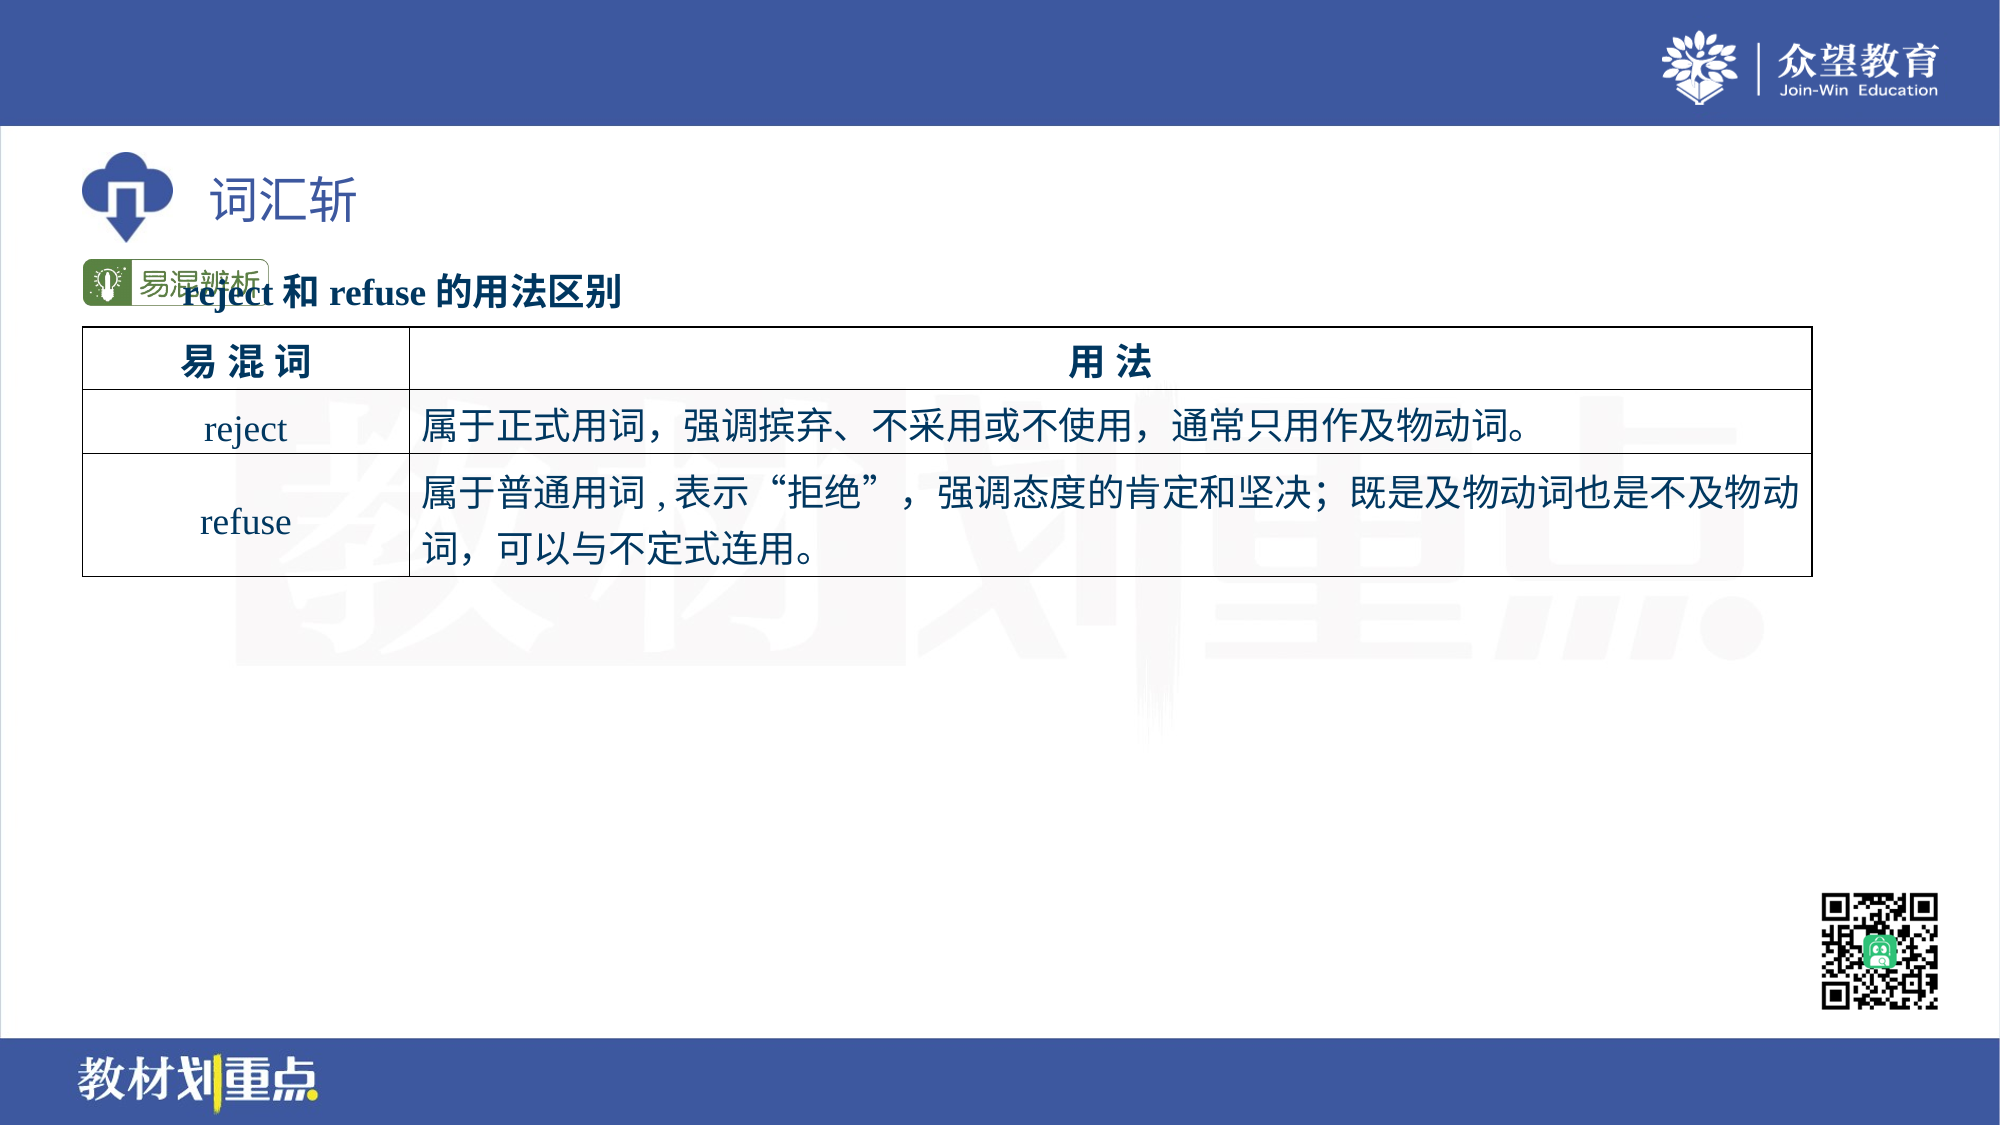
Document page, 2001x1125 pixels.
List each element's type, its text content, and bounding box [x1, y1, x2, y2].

table_cell 属于正式用词，强调摈弃、不采用或不使用，通常只用作及物动词。 [410, 390, 1811, 453]
table_cell refuse [83, 454, 409, 576]
table_header 易 混 词 [83, 328, 409, 389]
table_cell 属于普通用词,表示“拒绝”，强调态度的肯定和坚决；既是及物动词也是不及物动 词，可以与不定式连用。 [410, 454, 1811, 576]
table_cell reject [83, 390, 409, 453]
text_box reject和refuse的用法区别 [82, 247, 1817, 307]
table_header 用 法 [410, 328, 1811, 389]
picture [0, 0, 2000, 1125]
